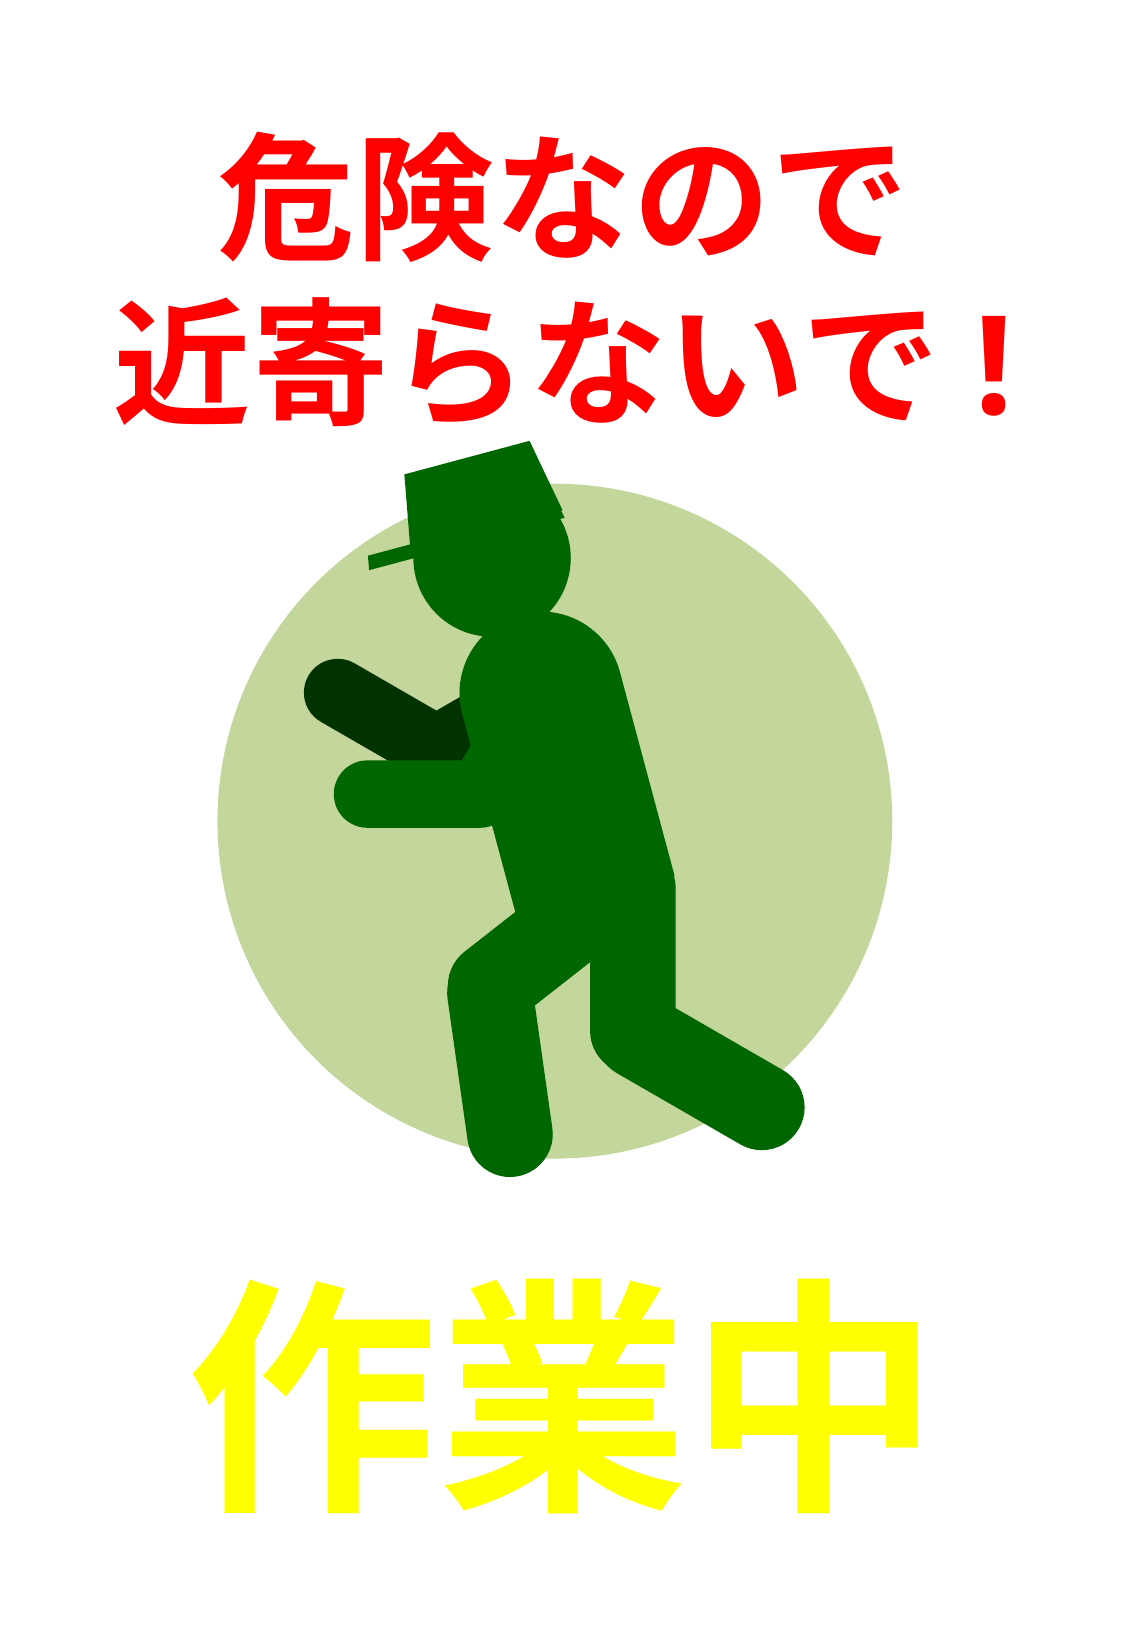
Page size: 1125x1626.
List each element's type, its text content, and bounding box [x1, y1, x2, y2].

text_box 作業中 [23, 1234, 1104, 1550]
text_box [217, 461, 893, 1170]
text_box 危険なので 近寄らないで! [23, 105, 1104, 450]
